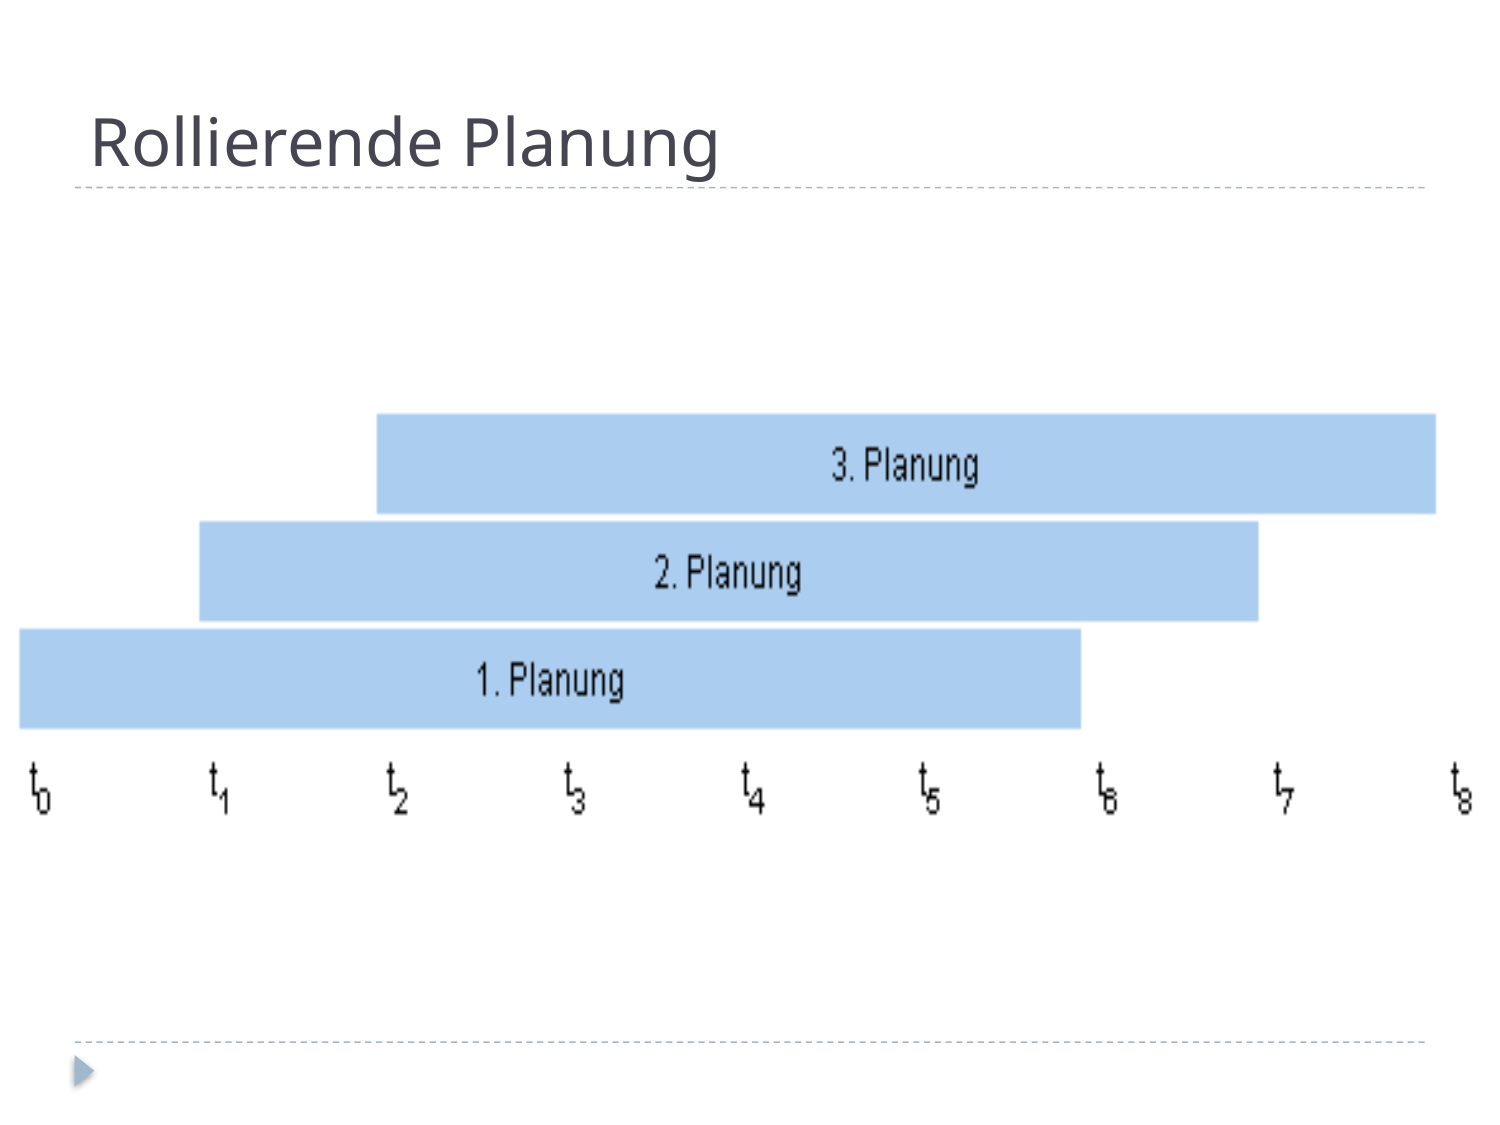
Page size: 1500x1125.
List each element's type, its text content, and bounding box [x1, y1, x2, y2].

title Rollierende Planung [75, 24, 1425, 188]
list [0, 393, 1500, 835]
